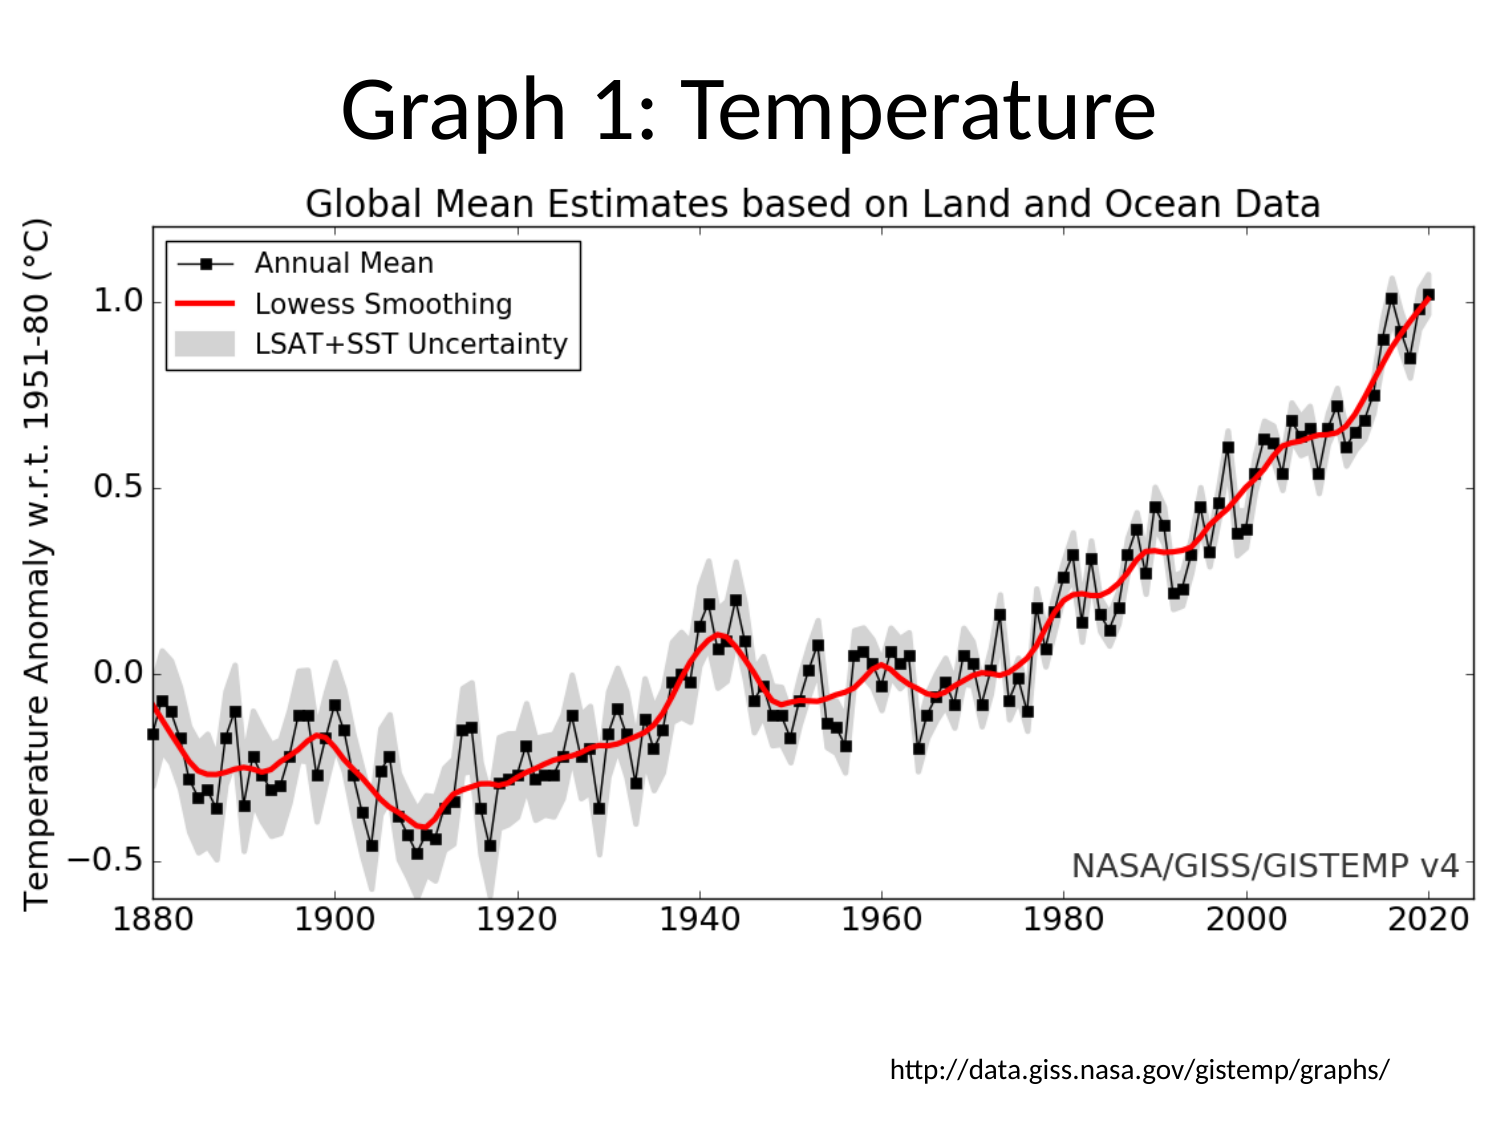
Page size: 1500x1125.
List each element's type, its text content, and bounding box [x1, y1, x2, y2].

picture [0, 164, 1500, 961]
text_box http://data.giss.nasa.gov/gistemp/graphs/ [875, 1042, 1425, 1093]
title Graph 1: Temperature Global Ocean and Atmosphere [75, 45, 1425, 162]
